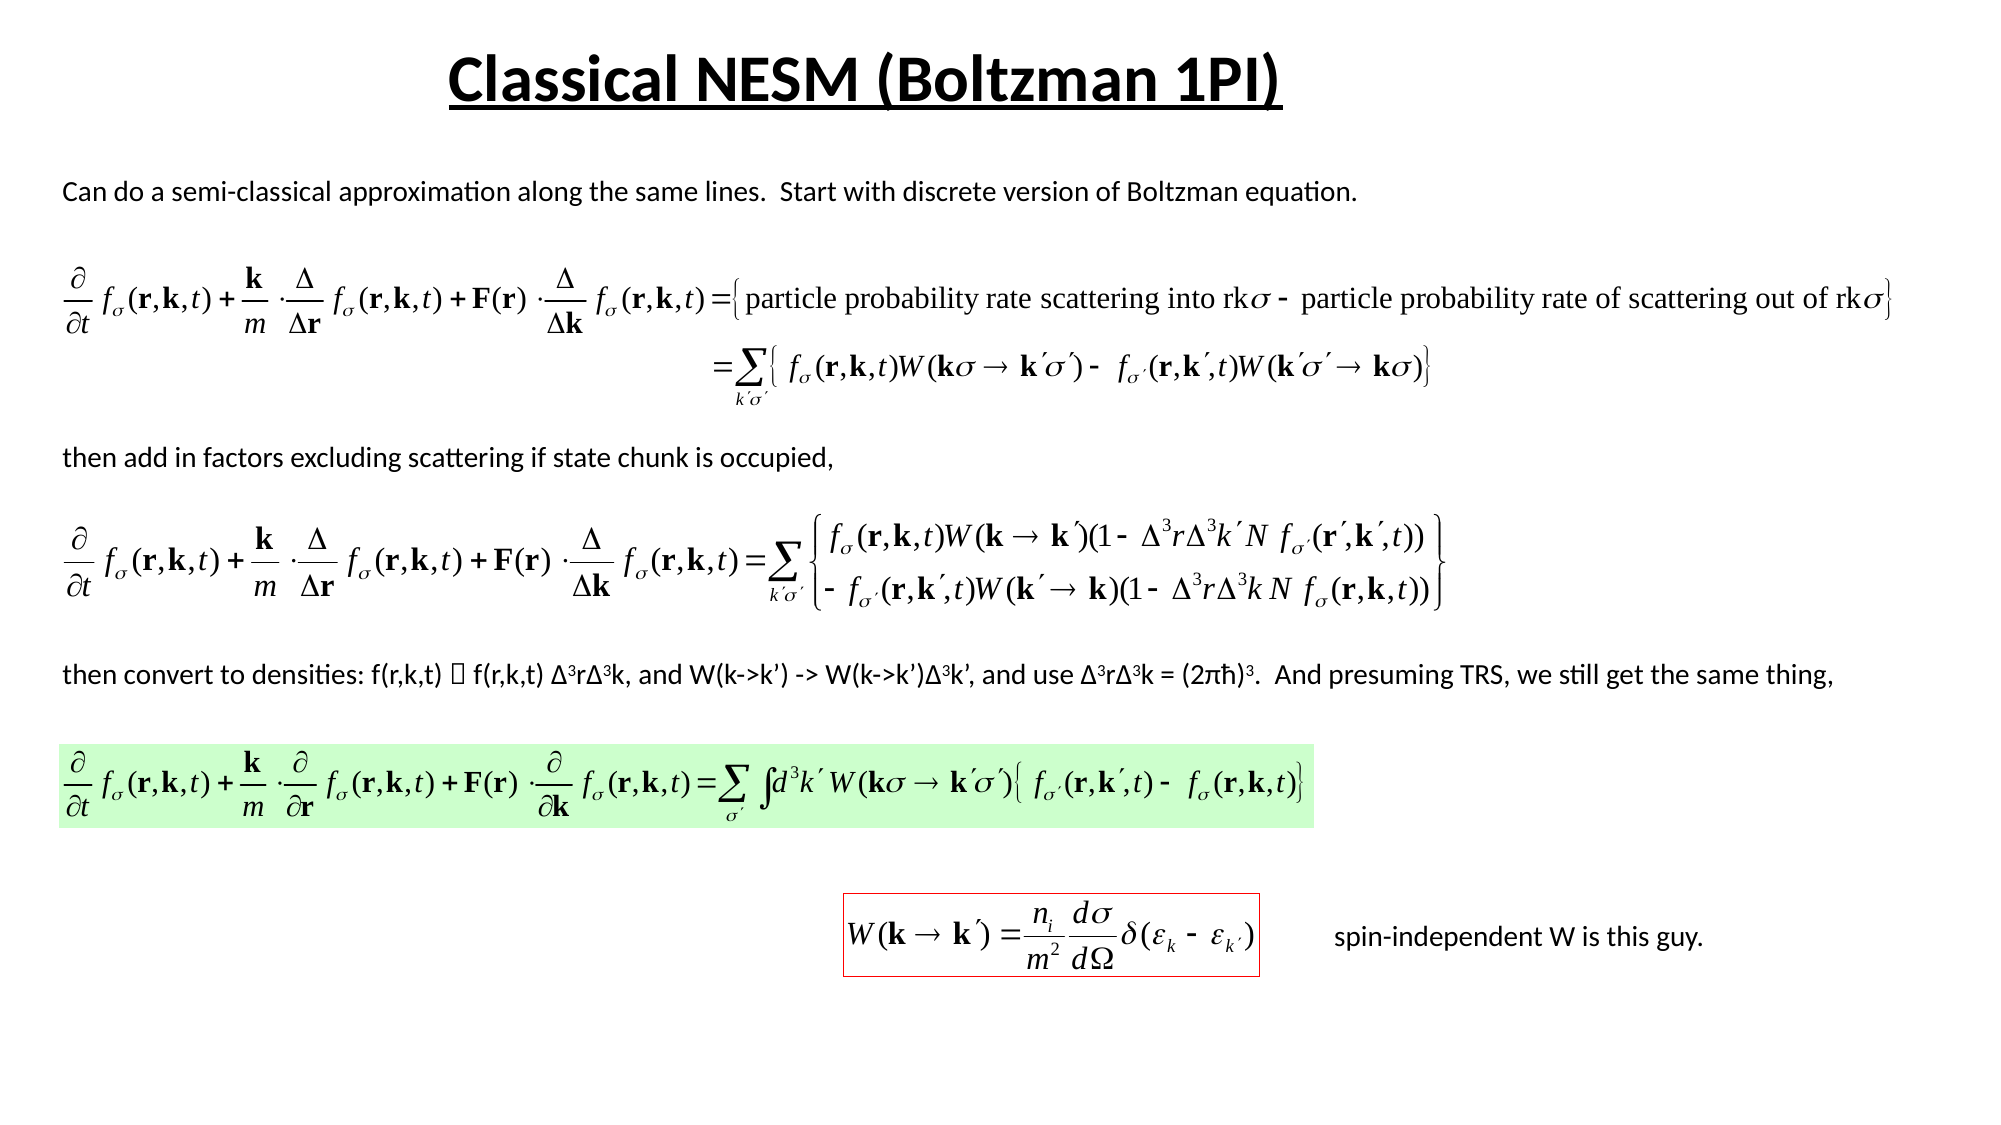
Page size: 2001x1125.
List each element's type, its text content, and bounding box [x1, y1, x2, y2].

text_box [843, 893, 1260, 977]
text_box then convert to densities: f(r,k,t)  f(r,k,t) Δ3rΔ3k, and W(k->k’) -> W(k->k’)Δ3k’, and use Δ3rΔ3k = (2πħ)3. And presuming TRS, we still get the same thing, [47, 648, 1914, 699]
text_box Classical NESM (Boltzman 1PI) [433, 26, 1320, 122]
text_box spin-independent W is this guy. [1319, 909, 1747, 960]
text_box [59, 743, 1314, 828]
text_box then add in factors excluding scattering if state chunk is occupied, [47, 431, 1000, 482]
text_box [59, 258, 1903, 413]
text_box Can do a semi-classical approximation along the same lines. Start with discrete version of Boltzman equation. [47, 164, 1425, 215]
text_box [58, 508, 1454, 617]
